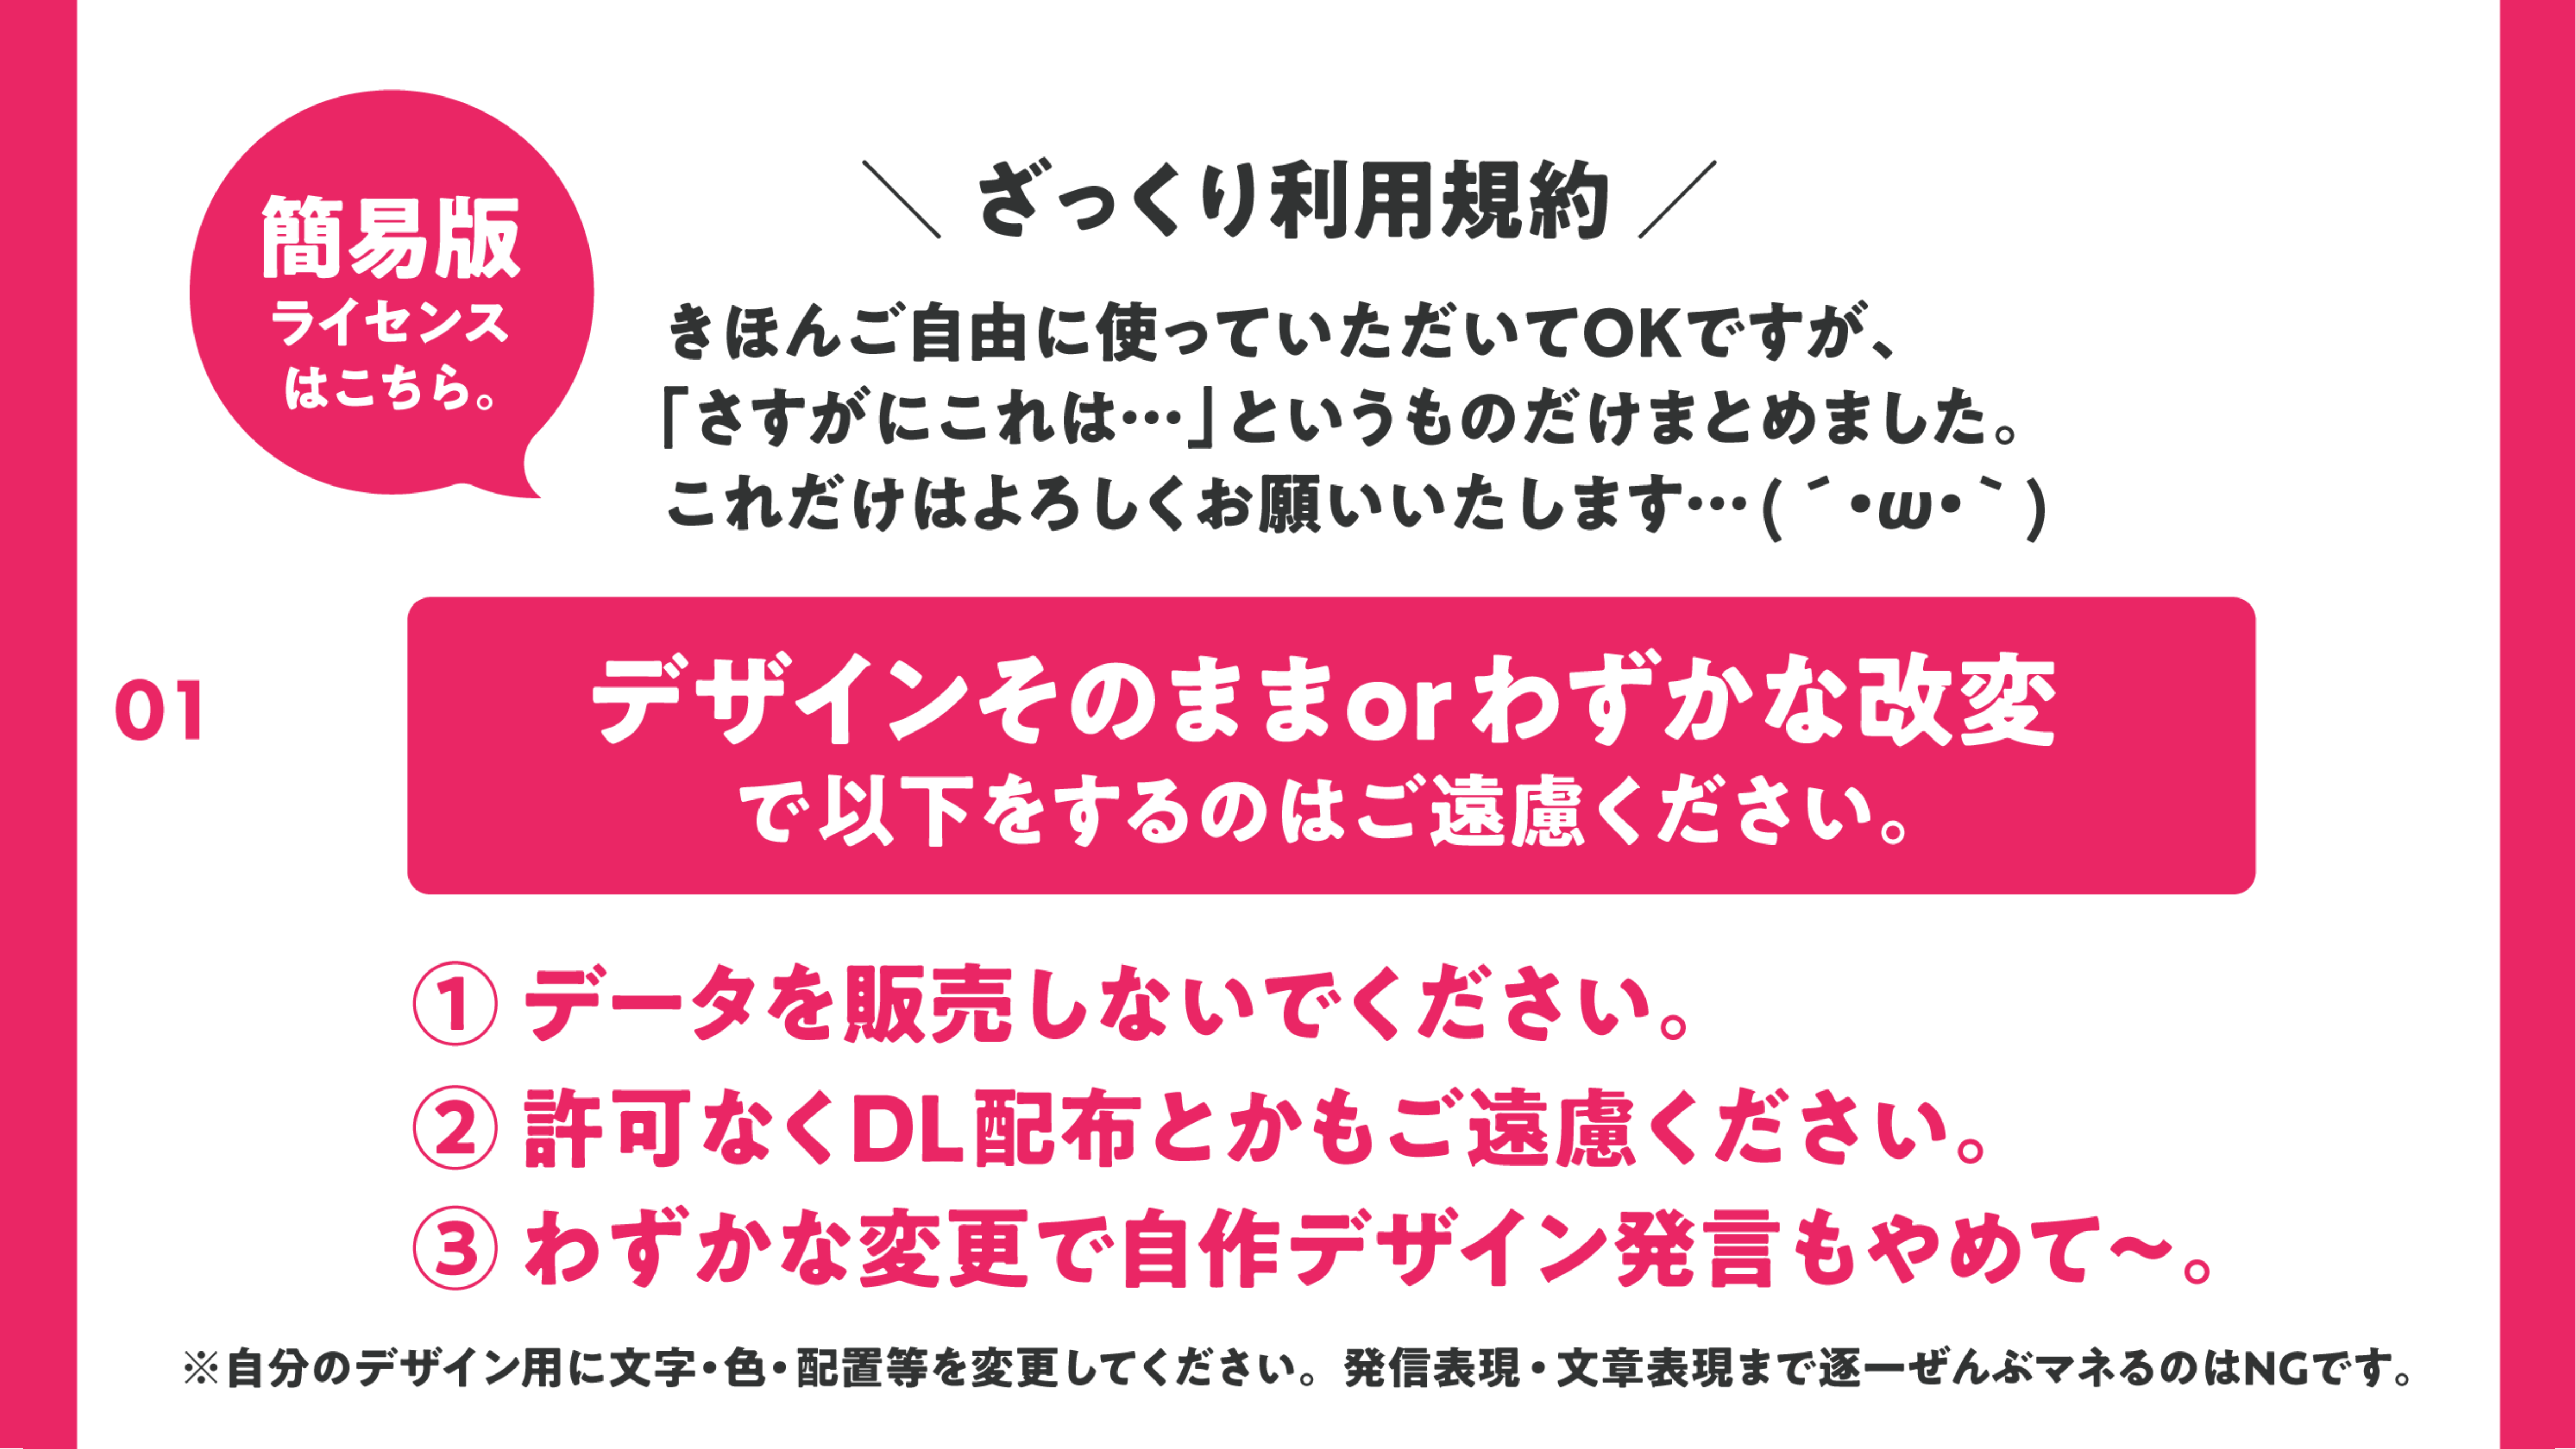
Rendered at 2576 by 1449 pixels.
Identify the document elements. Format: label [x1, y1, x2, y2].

text_box [0, 0, 2576, 1449]
